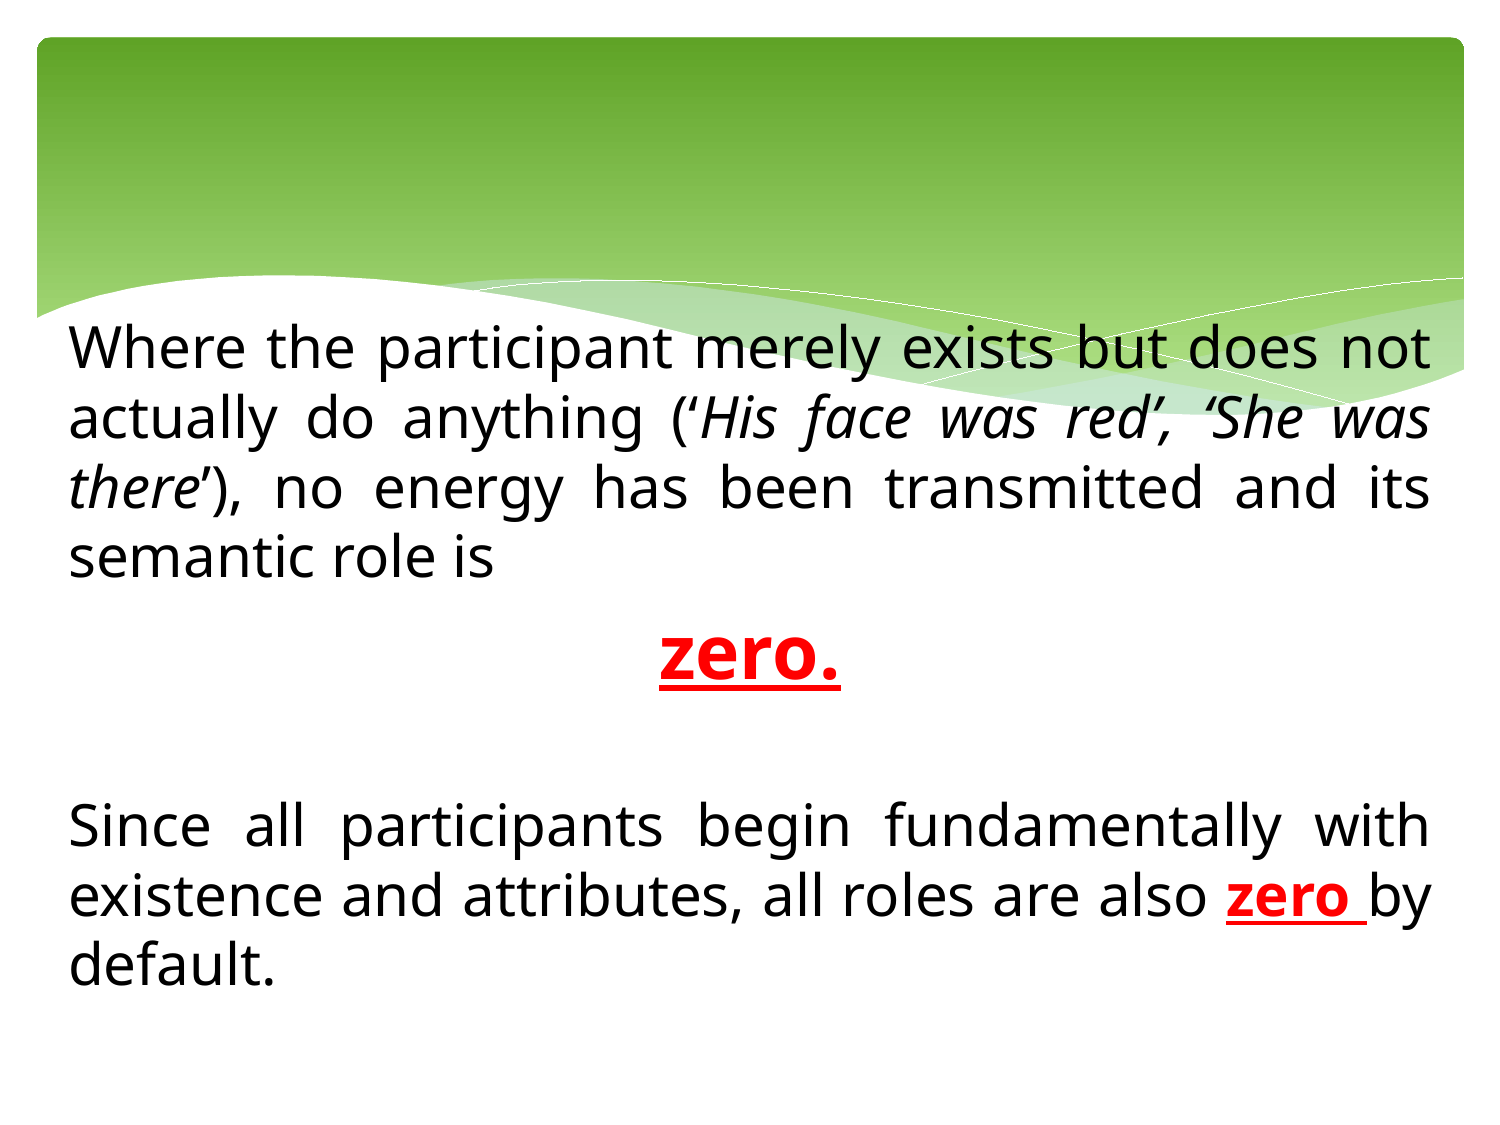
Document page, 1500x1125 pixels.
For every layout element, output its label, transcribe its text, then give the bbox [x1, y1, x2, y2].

list Where the participant merely exists but does not actually do anything (‘His face was red’, ‘She was there’), no energy has been transmitted and its semantic role is zero. Since all participants begin fundamentally with existence and attributes, all roles are also zero by default. [53, 302, 1447, 1088]
